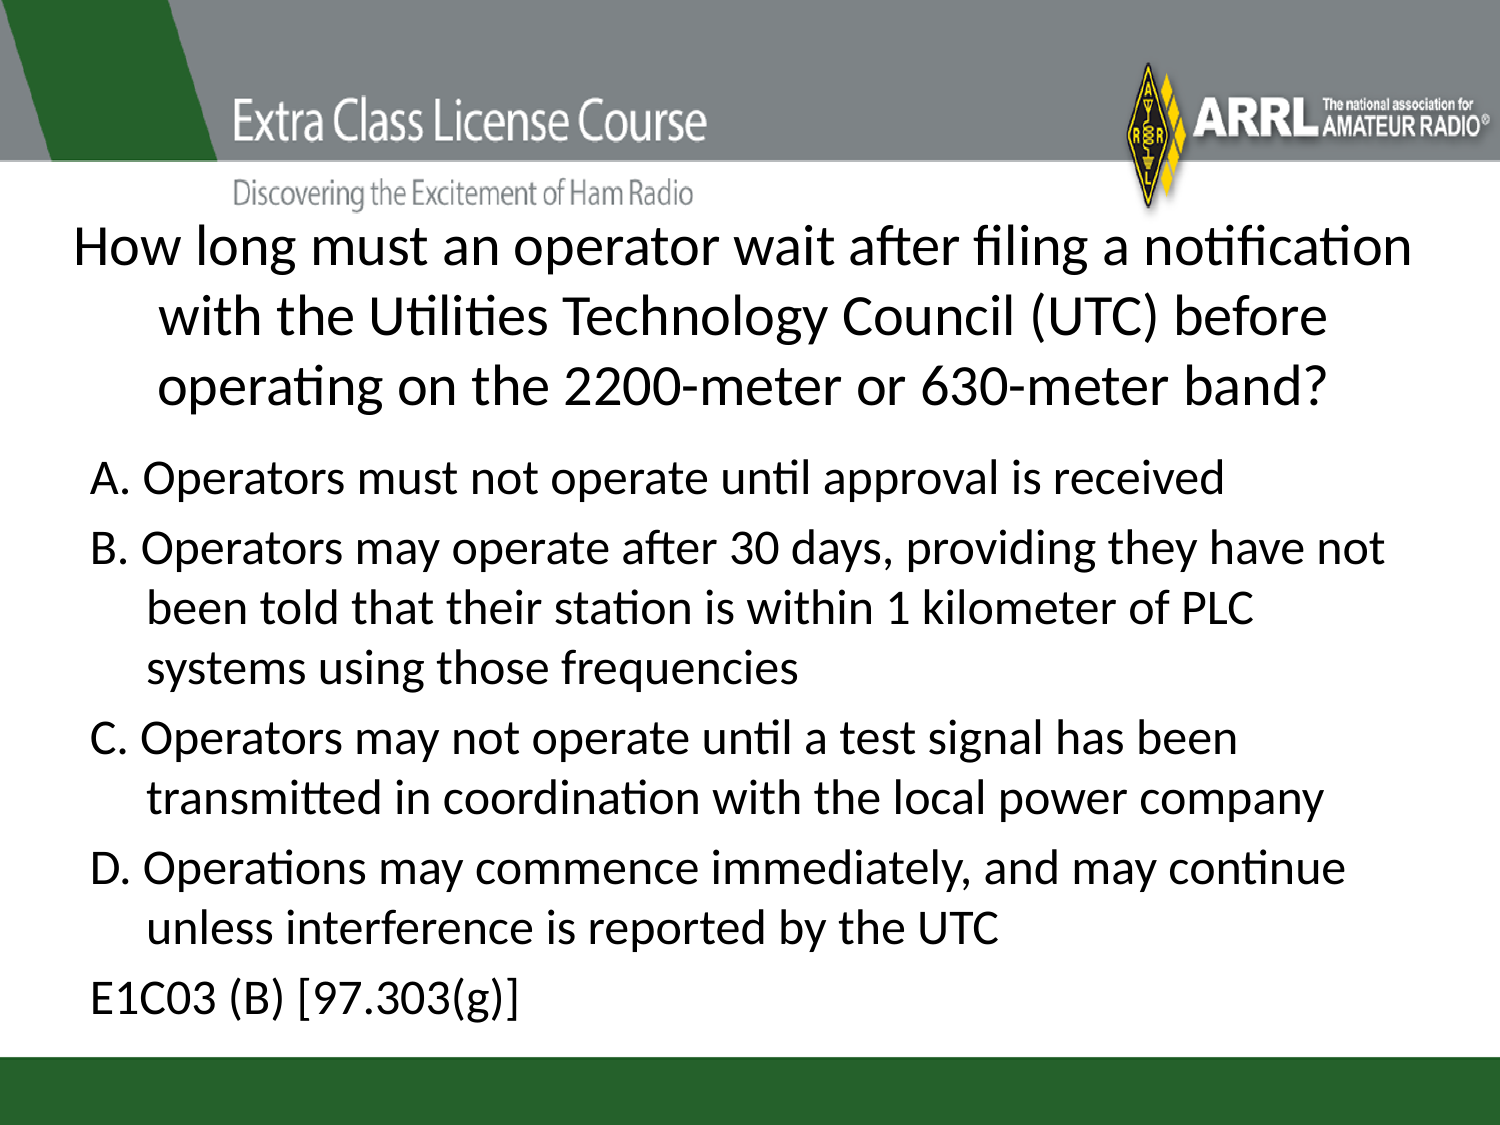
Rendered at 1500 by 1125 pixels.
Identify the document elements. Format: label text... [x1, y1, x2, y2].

list A. Operators must not operate until approval is received B. Operators may operate after 30 days, providing they have not been told that their station is within 1 kilometer of PLC systems using those frequencies C. Operators may not operate until a test signal has been transmitted in coordination with the local power company D. Operations may commence immediately, and may continue unless interference is reported by the UTC E1C03 (B) [97.303(g)] [75, 437, 1425, 955]
title How long must an operator wait after filing a notification with the Utilities Technology Council (UTC) before operating on the 2200-meter or 630-meter band? [50, 200, 1438, 388]
picture [0, 0, 1500, 1125]
